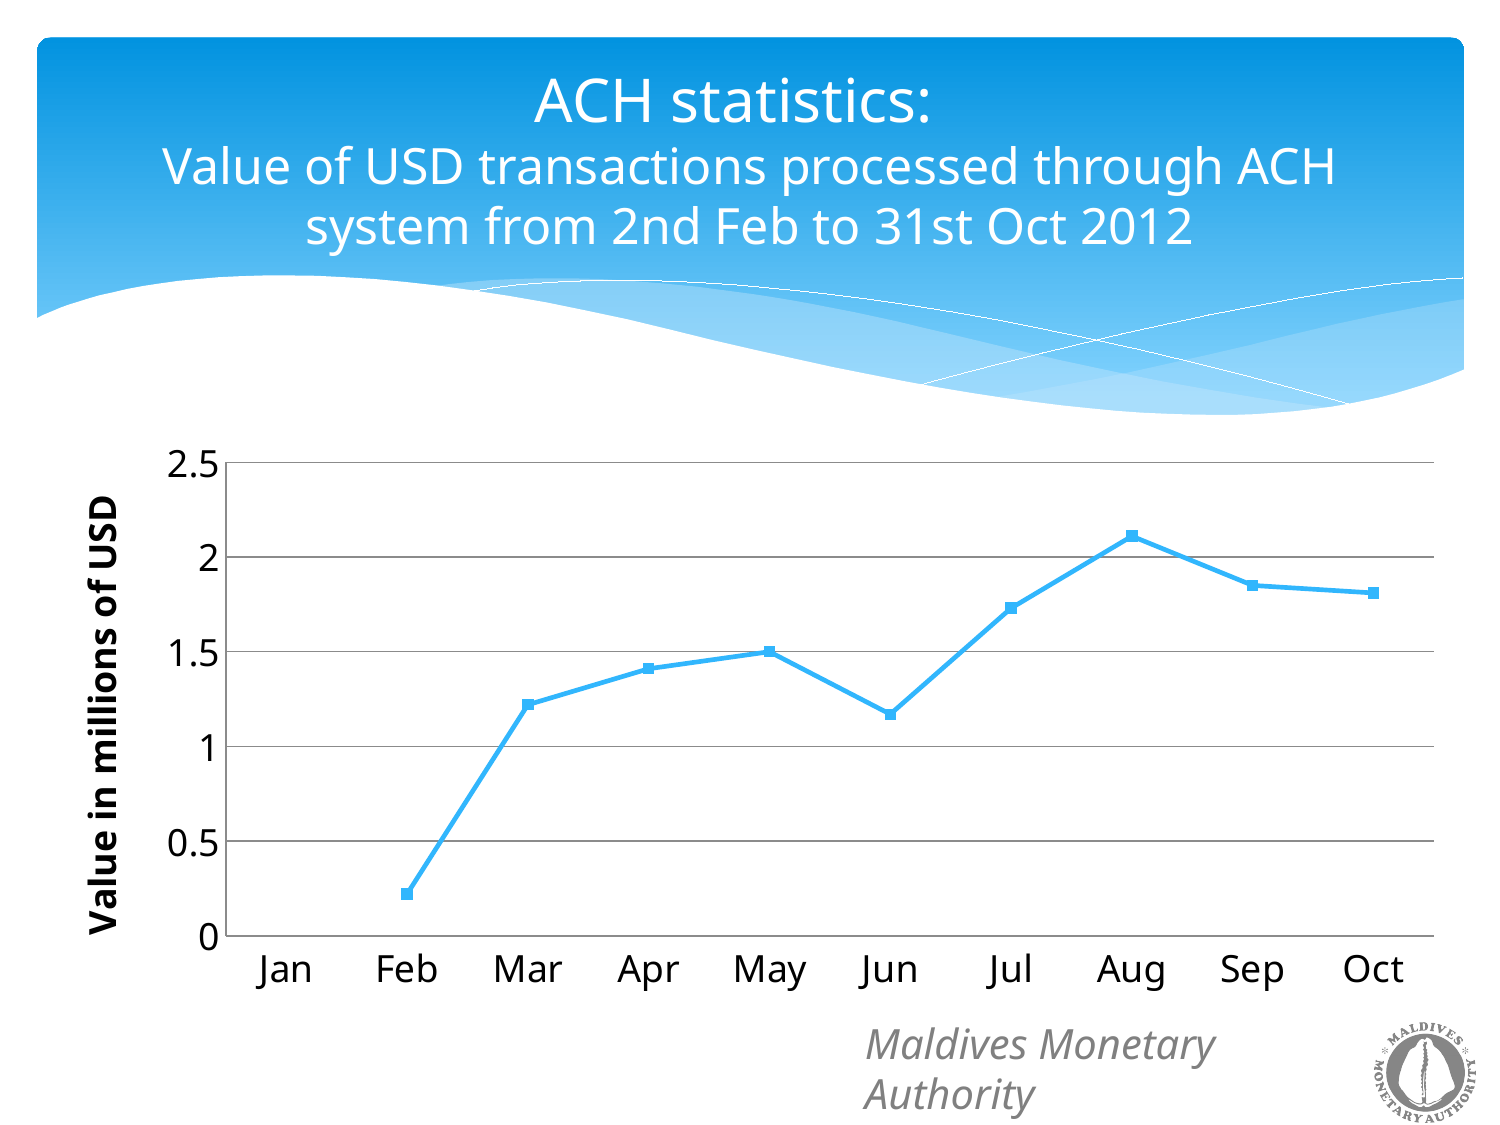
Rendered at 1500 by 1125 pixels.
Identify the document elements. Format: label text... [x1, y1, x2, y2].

picture [1374, 1022, 1476, 1123]
title ACH statistics: Value of USD transactions processed through ACH system from 2nd Feb to 31st Oct 2012 [75, 55, 1425, 261]
footer Maldives Monetary Authority [849, 1037, 1368, 1098]
chart [37, 424, 1463, 1006]
